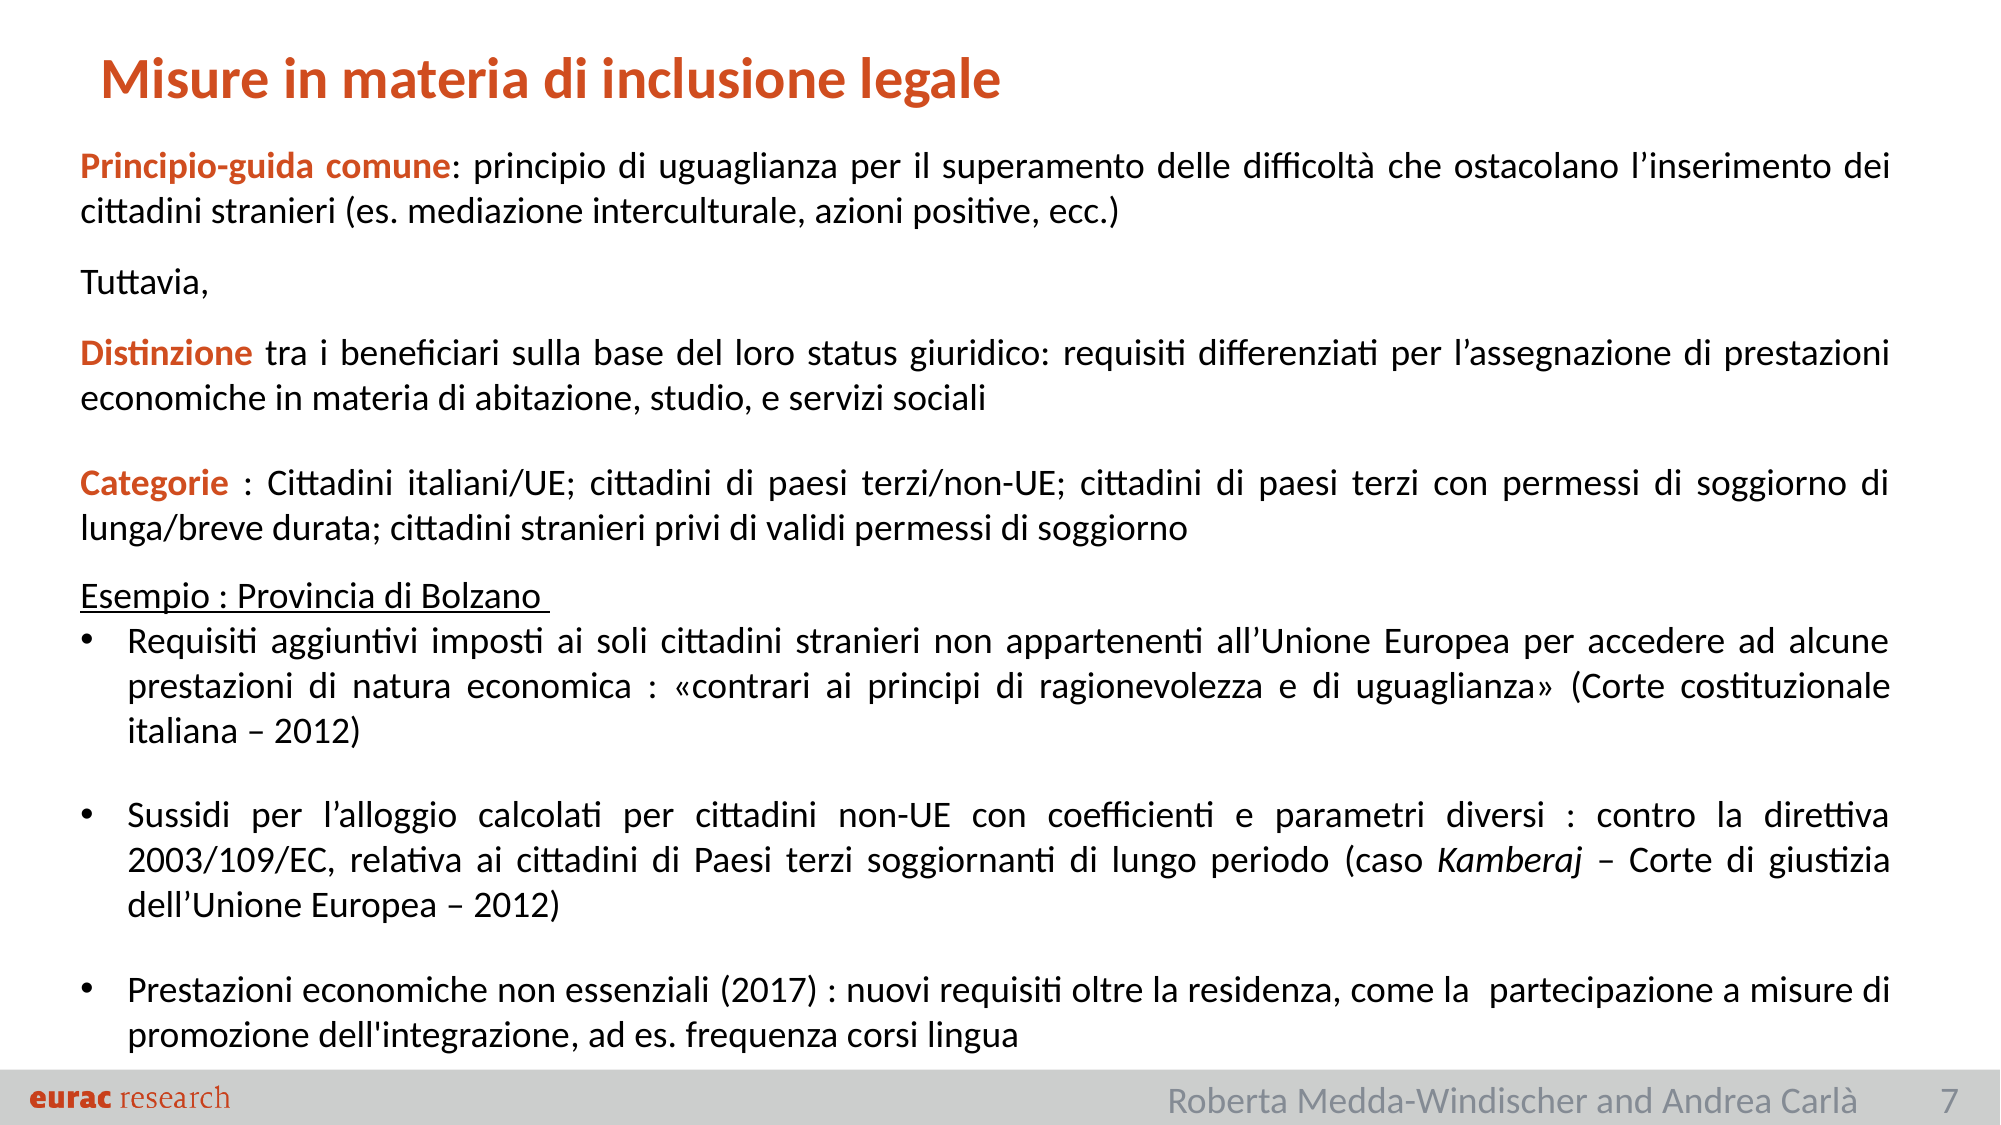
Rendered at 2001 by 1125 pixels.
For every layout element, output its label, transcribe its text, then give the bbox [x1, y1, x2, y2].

picture [30, 1085, 230, 1108]
text_box Principio-guida comune: principio di uguaglianza per il superamento delle difficoltà che ostacolano l’inserimento dei cittadini stranieri (es. mediazione interculturale, azioni positive, ecc.) Tuttavia, Distinzione tra i beneficiari sulla base del loro status giuridico: requisiti differenziati per l’assegnazione di prestazioni economiche in materia di abitazione, studio, e servizi sociali Categorie : Cittadini italiani/UE; cittadini di paesi terzi/non-UE; cittadini di paesi terzi con permessi di soggiorno di lunga/breve durata; cittadini stranieri privi di validi permessi di soggiorno Esempio : Provincia di Bolzano Requisiti aggiuntivi imposti ai soli cittadini stranieri non appartenenti all’Unione Europea per accedere ad alcune prestazioni di natura economica : «contrari ai principi di ragionevolezza e di uguaglianza» (Corte costituzionale italiana – 2012) Sussidi per l’alloggio calcolati per cittadini non-UE con coefficienti e parametri diversi : contro la direttiva 2003/109/EC, relativa ai cittadini di Paesi terzi soggiornanti di lungo periodo (caso Kamberaj – Corte di giustizia dell’Unione Europea – 2012) Prestazioni economiche non essenziali (2017) : nuovi requisiti oltre la residenza, come la partecipazione a misure di promozione dell'integrazione, ad es. frequenza corsi lingua [65, 133, 1906, 1063]
text_box Misure in materia di inclusione legale [86, 32, 1018, 118]
